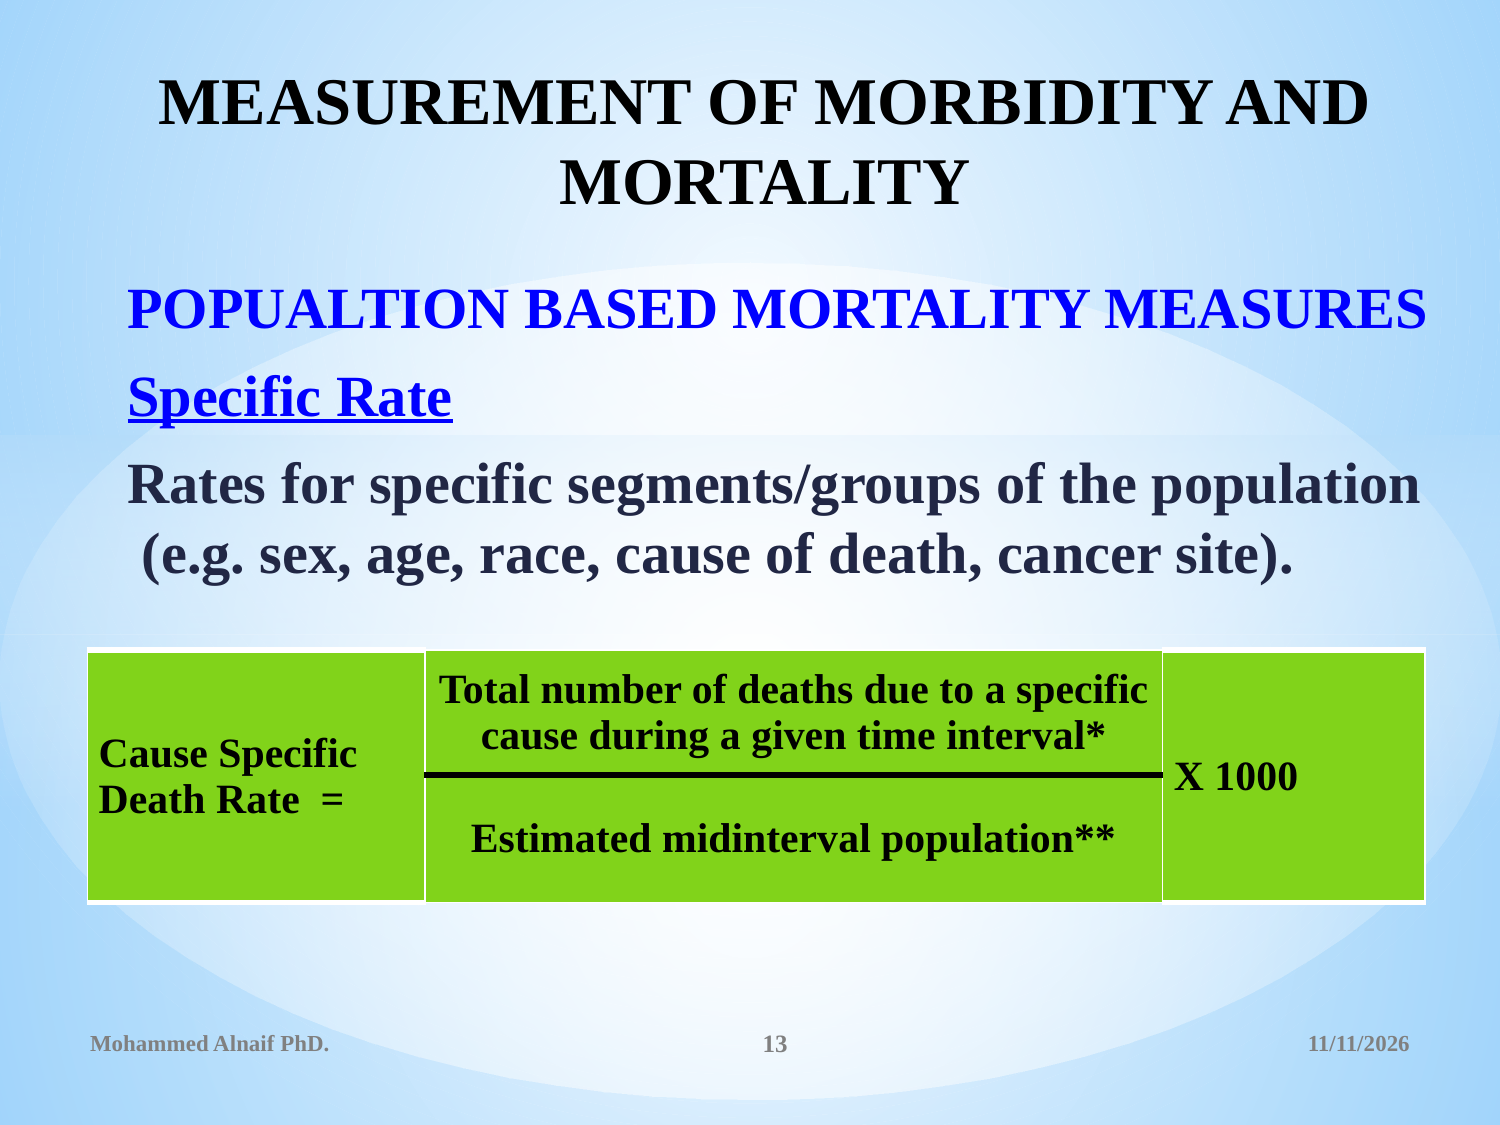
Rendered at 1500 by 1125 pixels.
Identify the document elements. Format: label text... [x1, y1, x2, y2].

table_header X 1000 [1163, 653, 1424, 900]
table_header Cause Specific Death Rate = [88, 653, 424, 900]
table_cell Estimated midinterval population** [426, 778, 1162, 902]
slide_number 13 [624, 1012, 925, 1073]
subtitle POPUALTION BASED MORTALITY MEASURES Specific Rate Rates for specific segments/groups of the population (e.g. sex, age, race, cause of death, cancer site). [112, 262, 1450, 1013]
table_header Total number of deaths due to a specific cause during a given time interval* [426, 651, 1162, 772]
footer Mohammed Alnaif PhD. [75, 1012, 624, 1073]
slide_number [1012, 1012, 1425, 1073]
title MEASUREMENT OF MORBIDITY AND MORTALITY [75, 50, 1425, 250]
